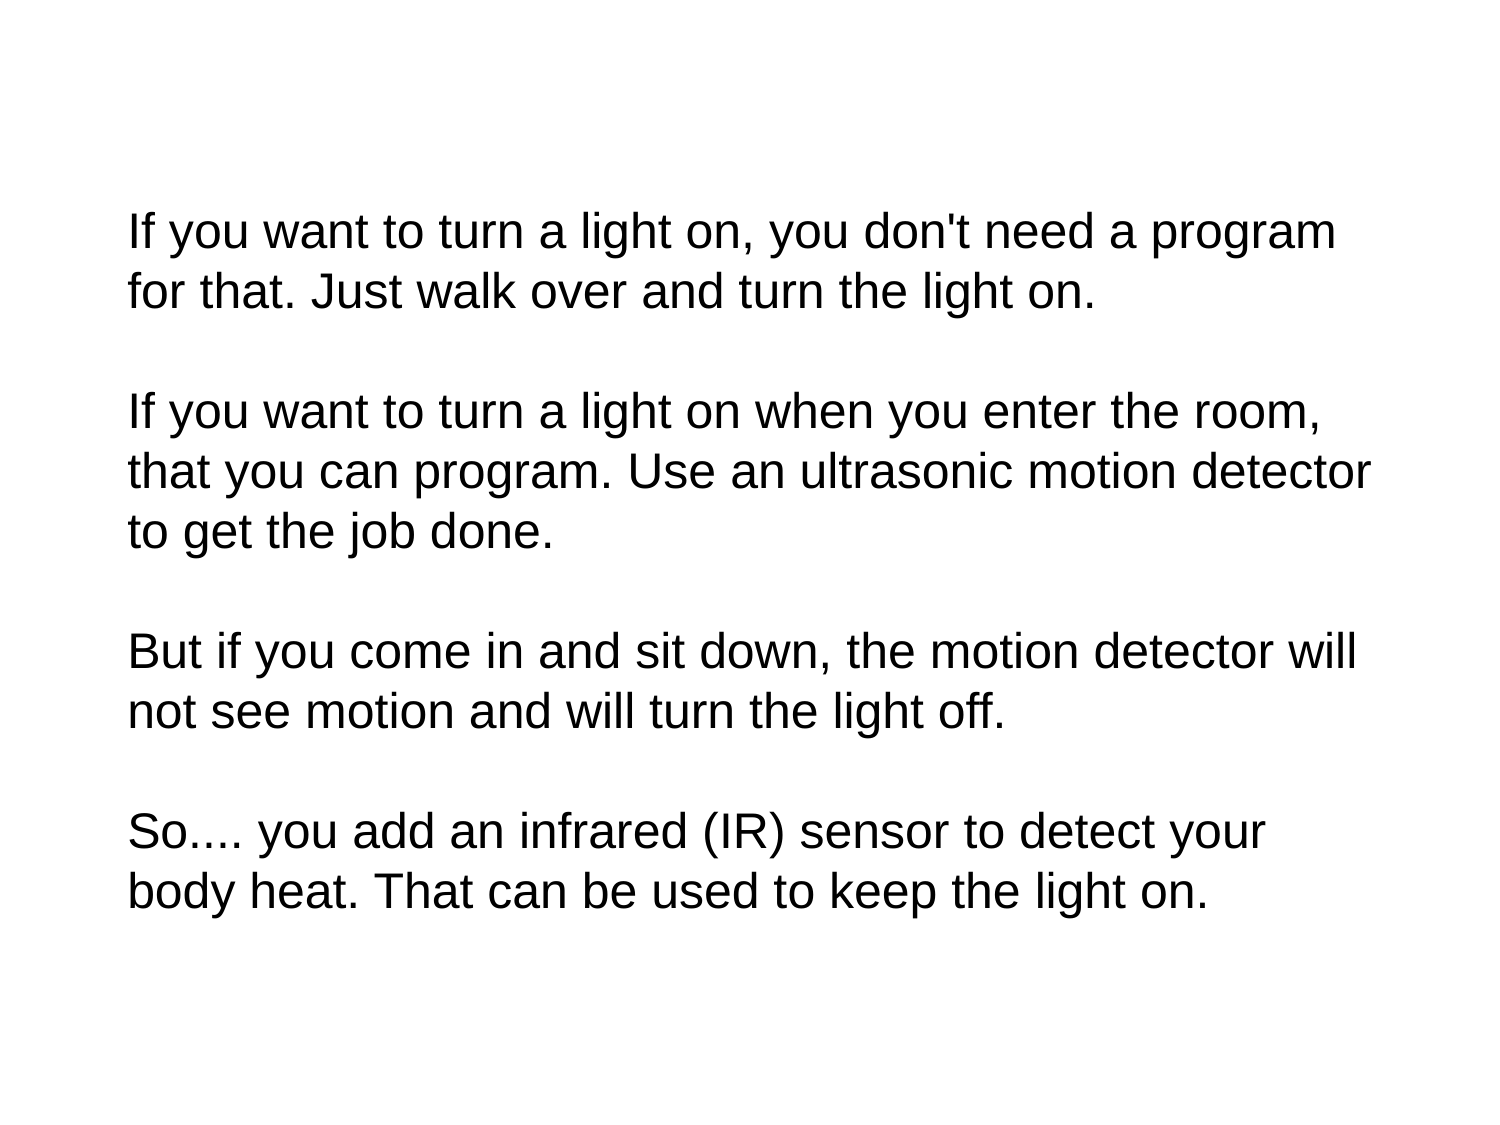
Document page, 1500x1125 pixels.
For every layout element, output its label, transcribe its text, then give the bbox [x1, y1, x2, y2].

text_box If you want to turn a light on, you don't need a program for that. Just walk over and turn the light on. If you want to turn a light on when you enter the room, that you can program. Use an ultrasonic motion detector to get the job done. But if you come in and sit down, the motion detector will not see motion and will turn the light off. So.... you add an infrared (IR) sensor to detect your body heat. That can be used to keep the light on. [112, 191, 1400, 927]
